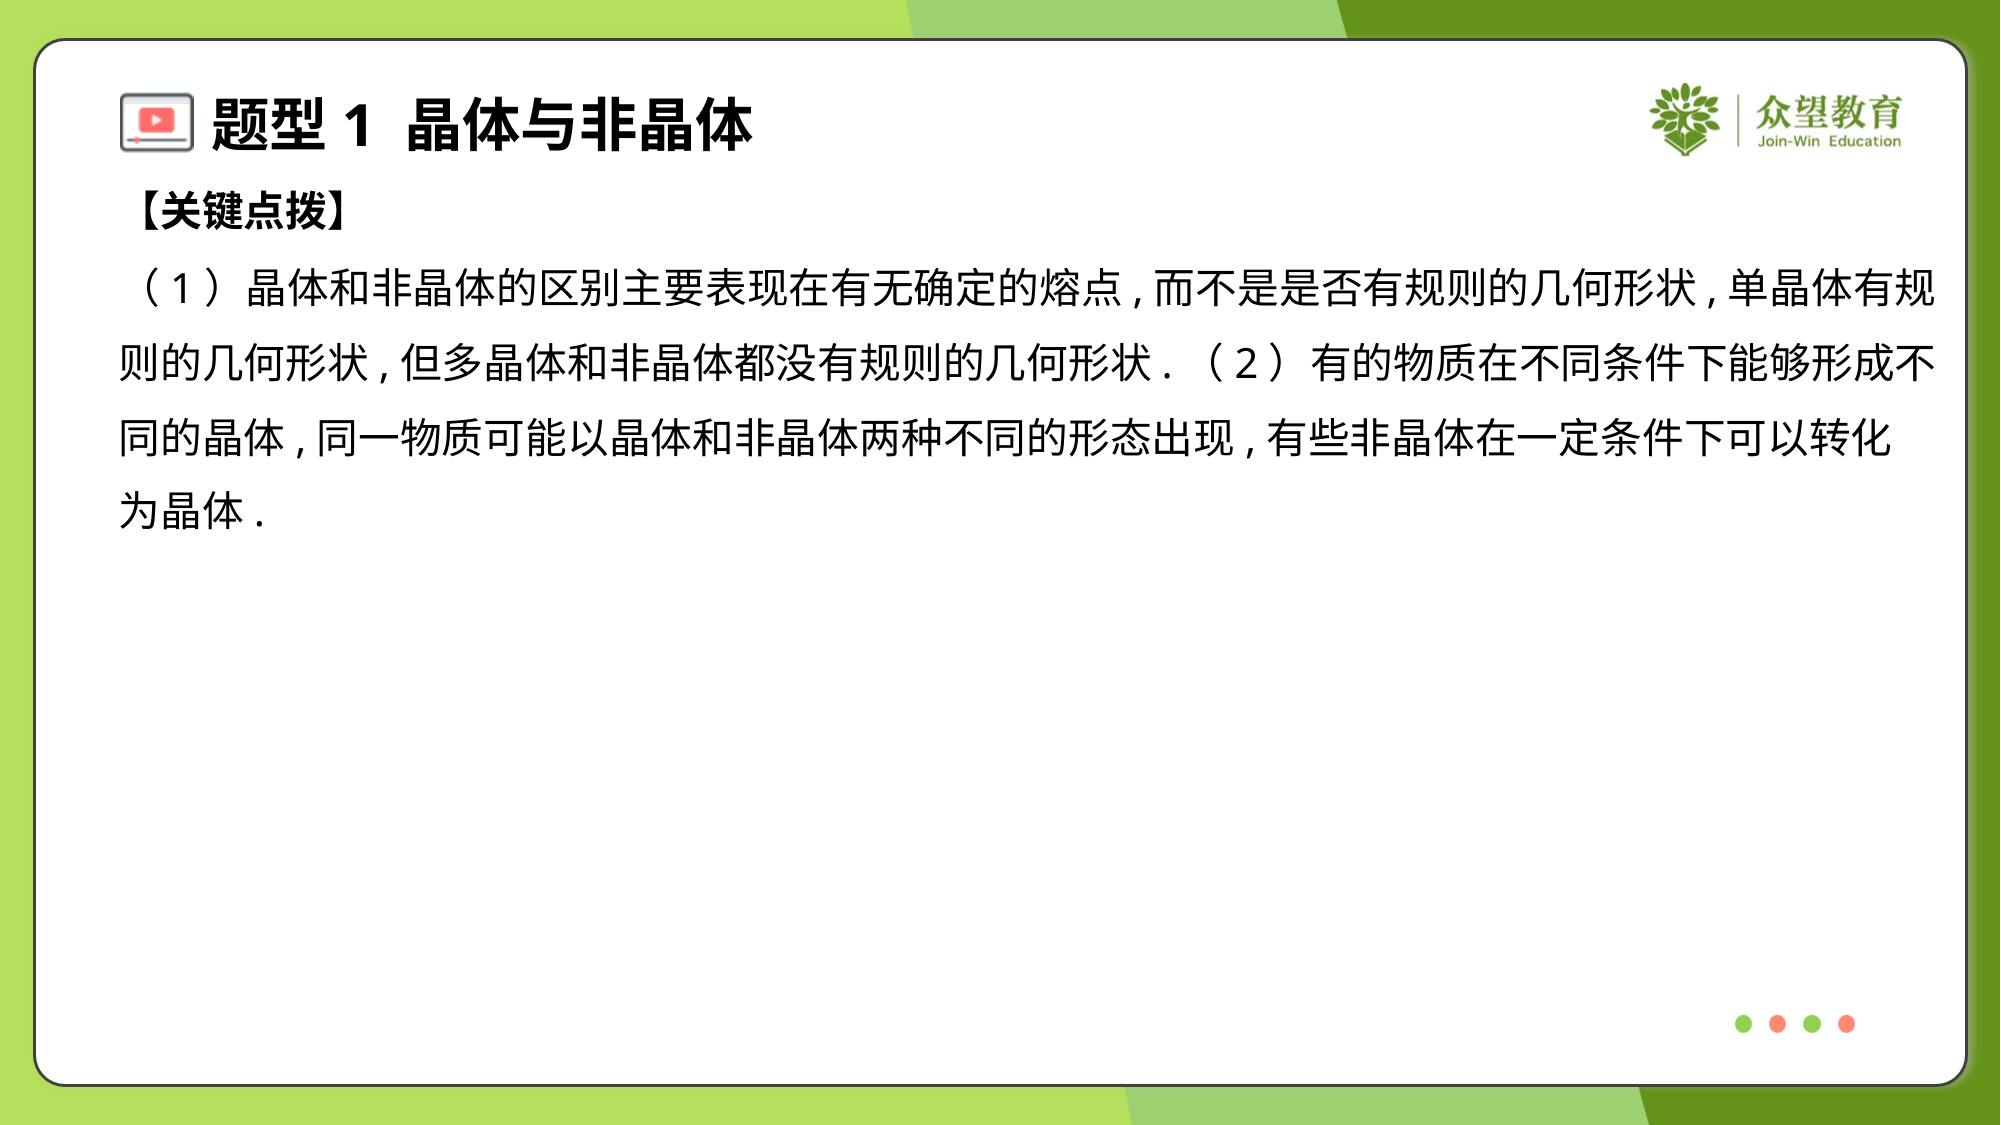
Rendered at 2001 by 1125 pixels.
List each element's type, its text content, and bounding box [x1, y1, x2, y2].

picture [0, 0, 2000, 1125]
text_box 【关键点拨】 （1）晶体和非晶体的区别主要表现在有无确定的熔点,而不是是否有规则的几何形状,单晶体有规 则的几何形状,但多晶体和非晶体都没有规则的几何形状.（2）有的物质在不同条件下能够形成不 同的晶体,同一物质可能以晶体和非晶体两种不同的形态出现,有些非晶体在一定条件下可以转化 为晶体. [118, 159, 1883, 527]
